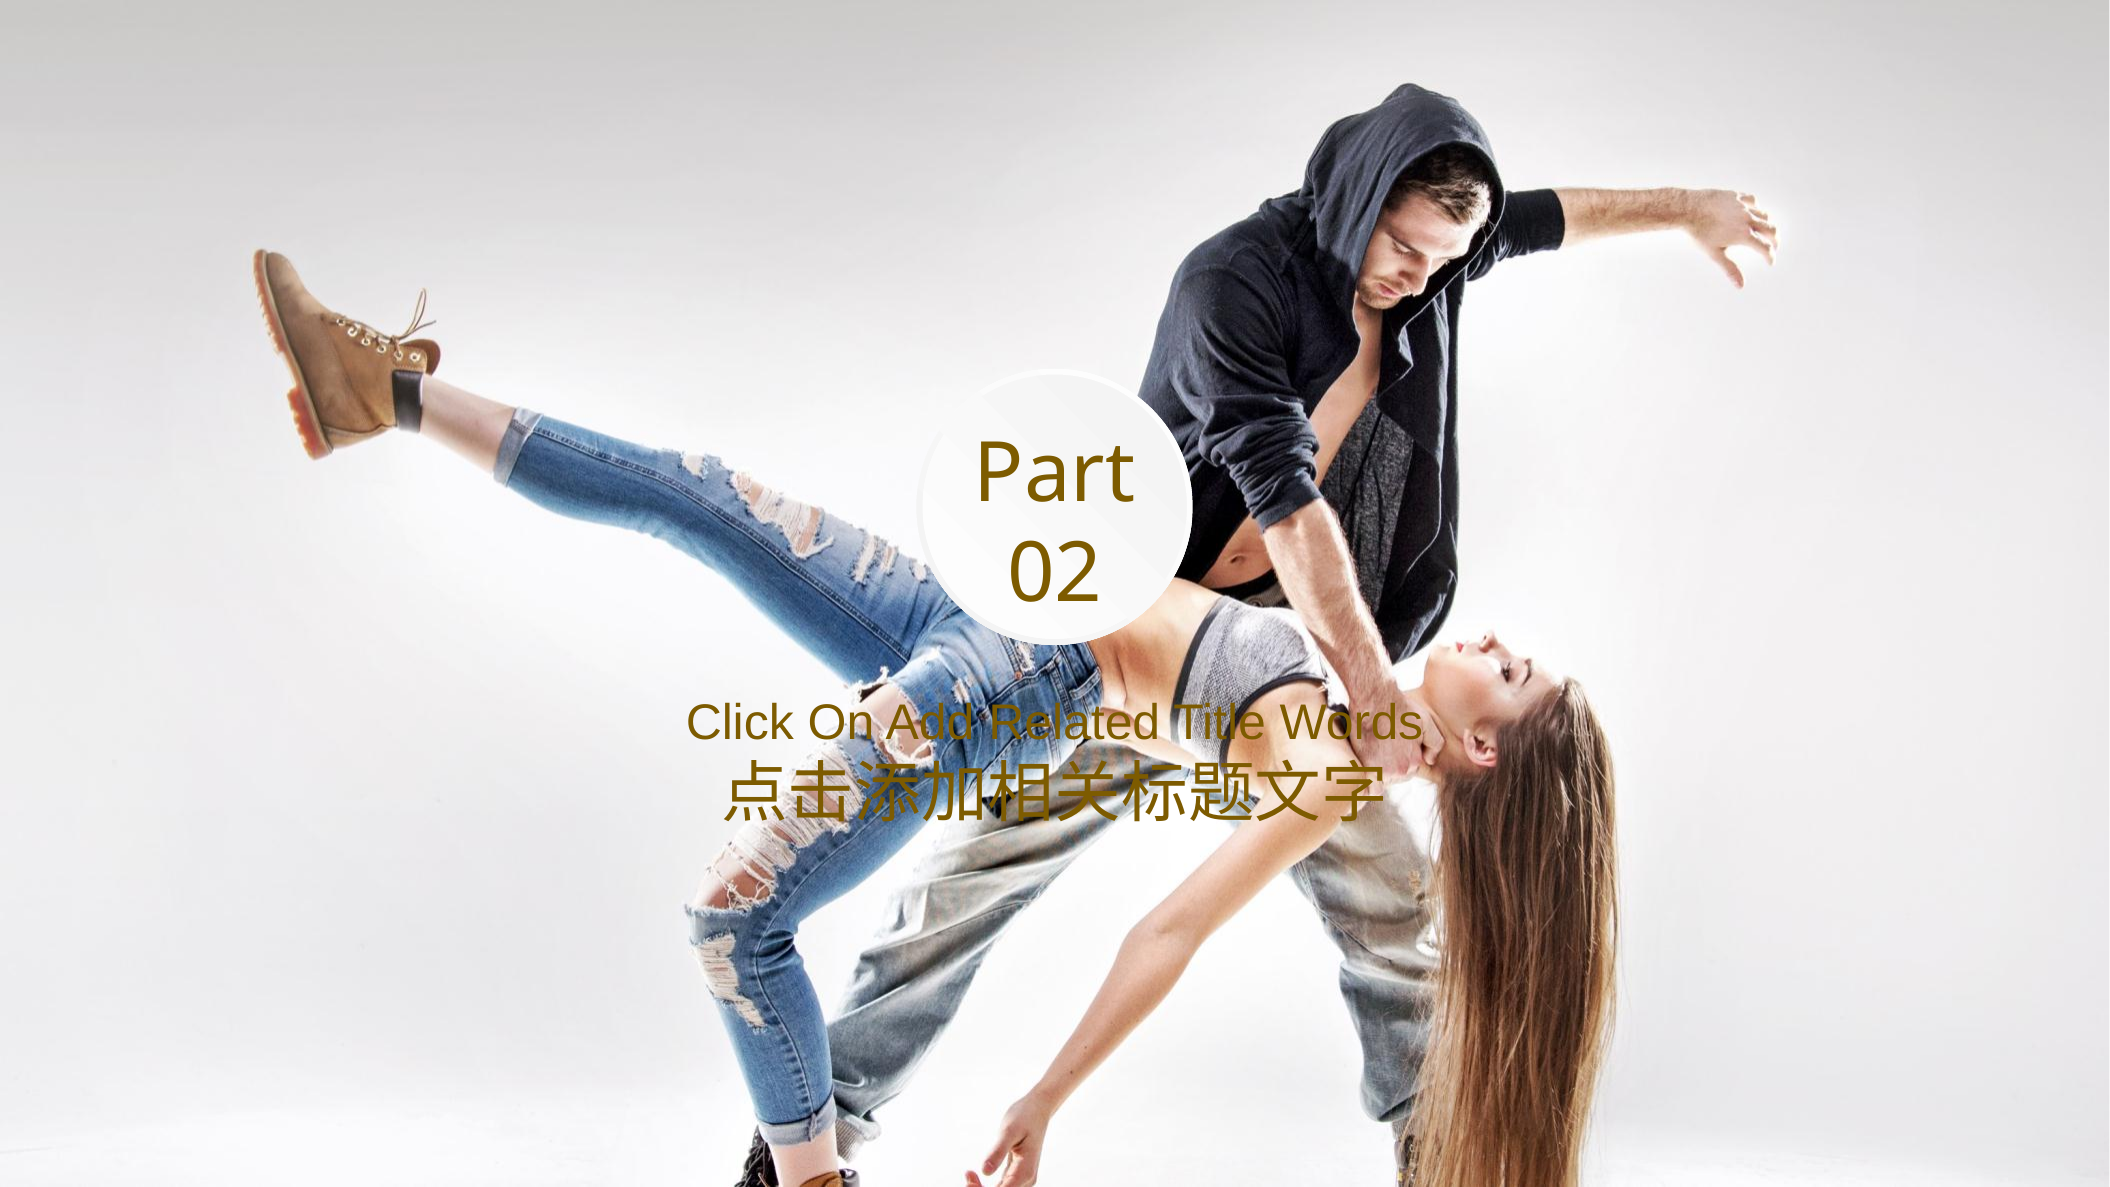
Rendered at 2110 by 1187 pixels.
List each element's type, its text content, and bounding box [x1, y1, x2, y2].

text_box [0, 0, 2110, 1187]
text_box Click On Add Related Title Words 点击添加相关标题文字 [631, 682, 1479, 837]
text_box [916, 368, 1193, 645]
